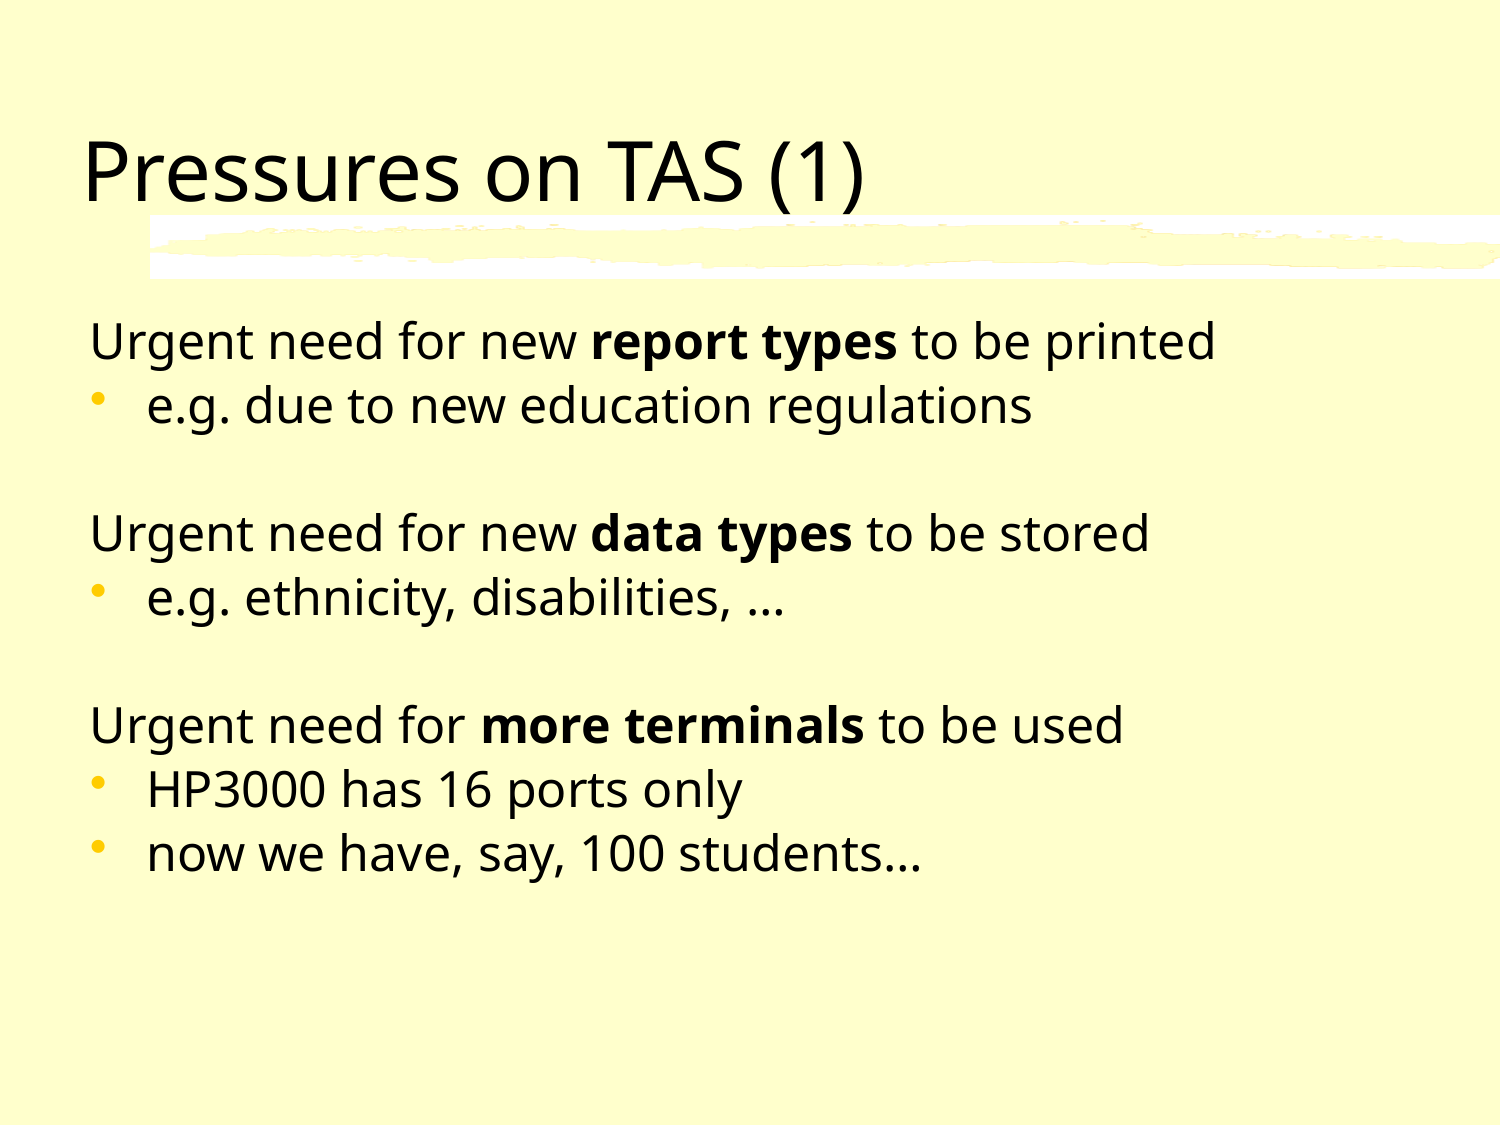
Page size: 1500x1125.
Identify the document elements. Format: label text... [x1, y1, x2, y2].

text_box Urgent need for new report types to be printed e.g. due to new education regulations Urgent need for new data types to be stored e.g. ethnicity, disabilities, … Urgent need for more terminals to be used HP3000 has 16 ports only now we have, say, 100 students… [74, 309, 1471, 1094]
text_box Pressures on TAS (1) [66, 37, 1342, 225]
